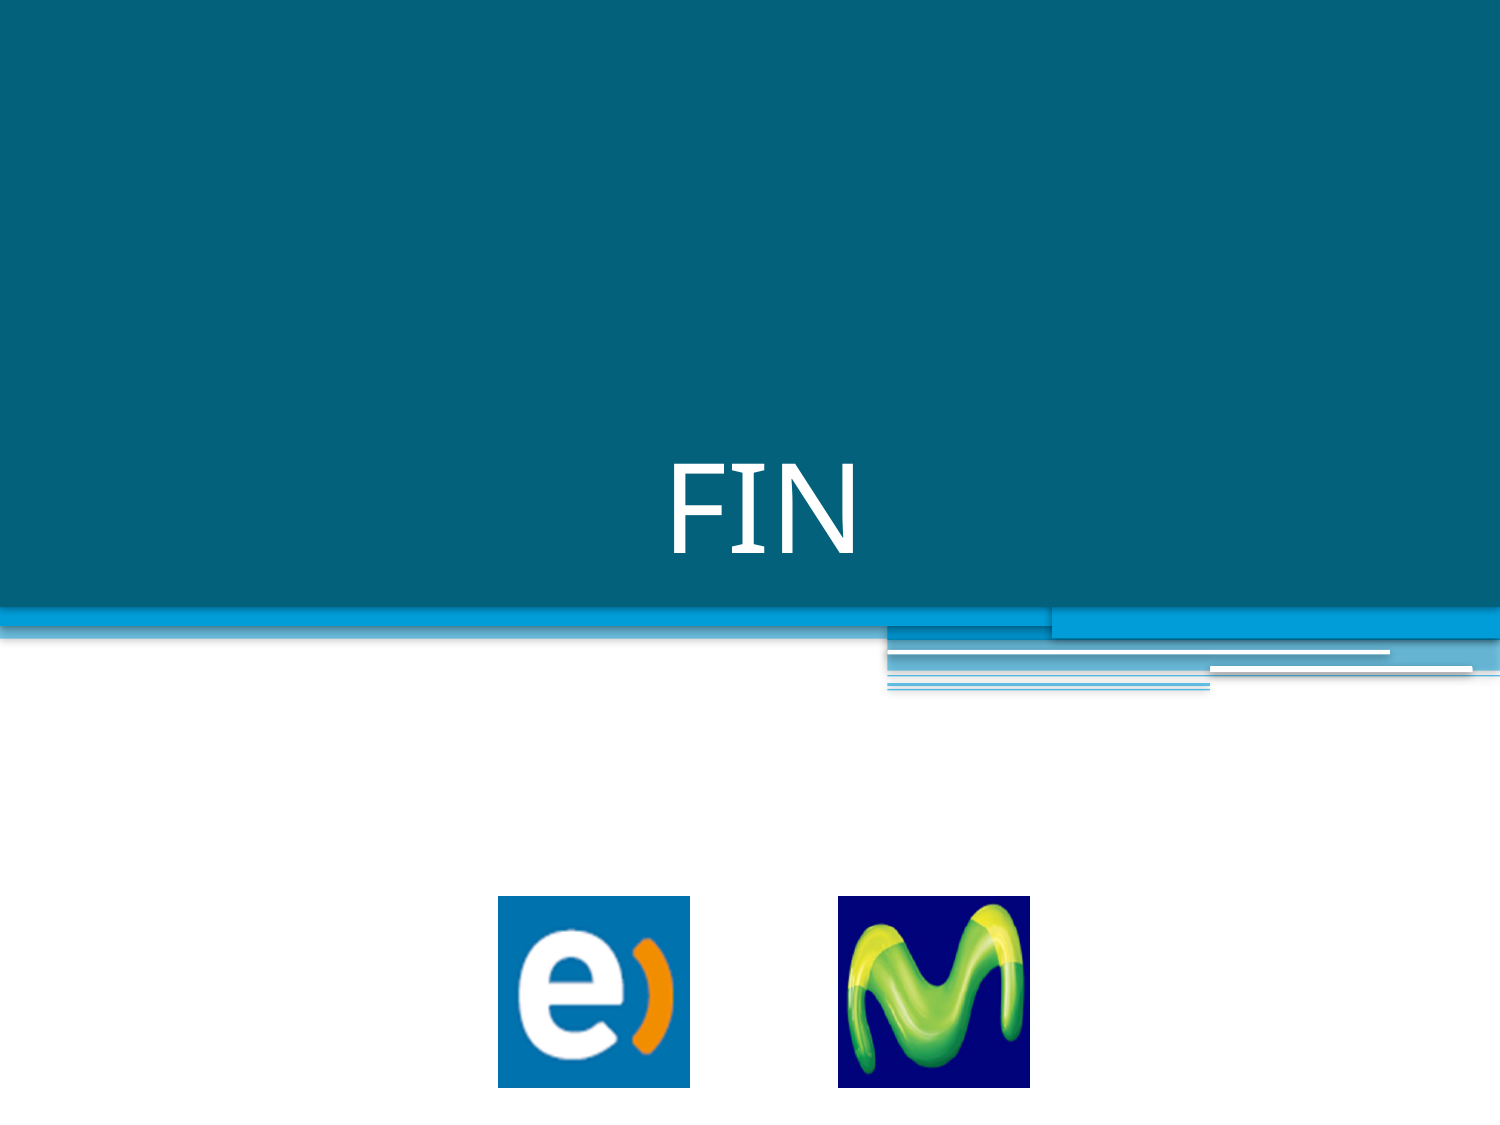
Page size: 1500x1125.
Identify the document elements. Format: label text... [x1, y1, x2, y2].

title FIN [70, 344, 1458, 586]
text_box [495, 894, 1032, 1091]
